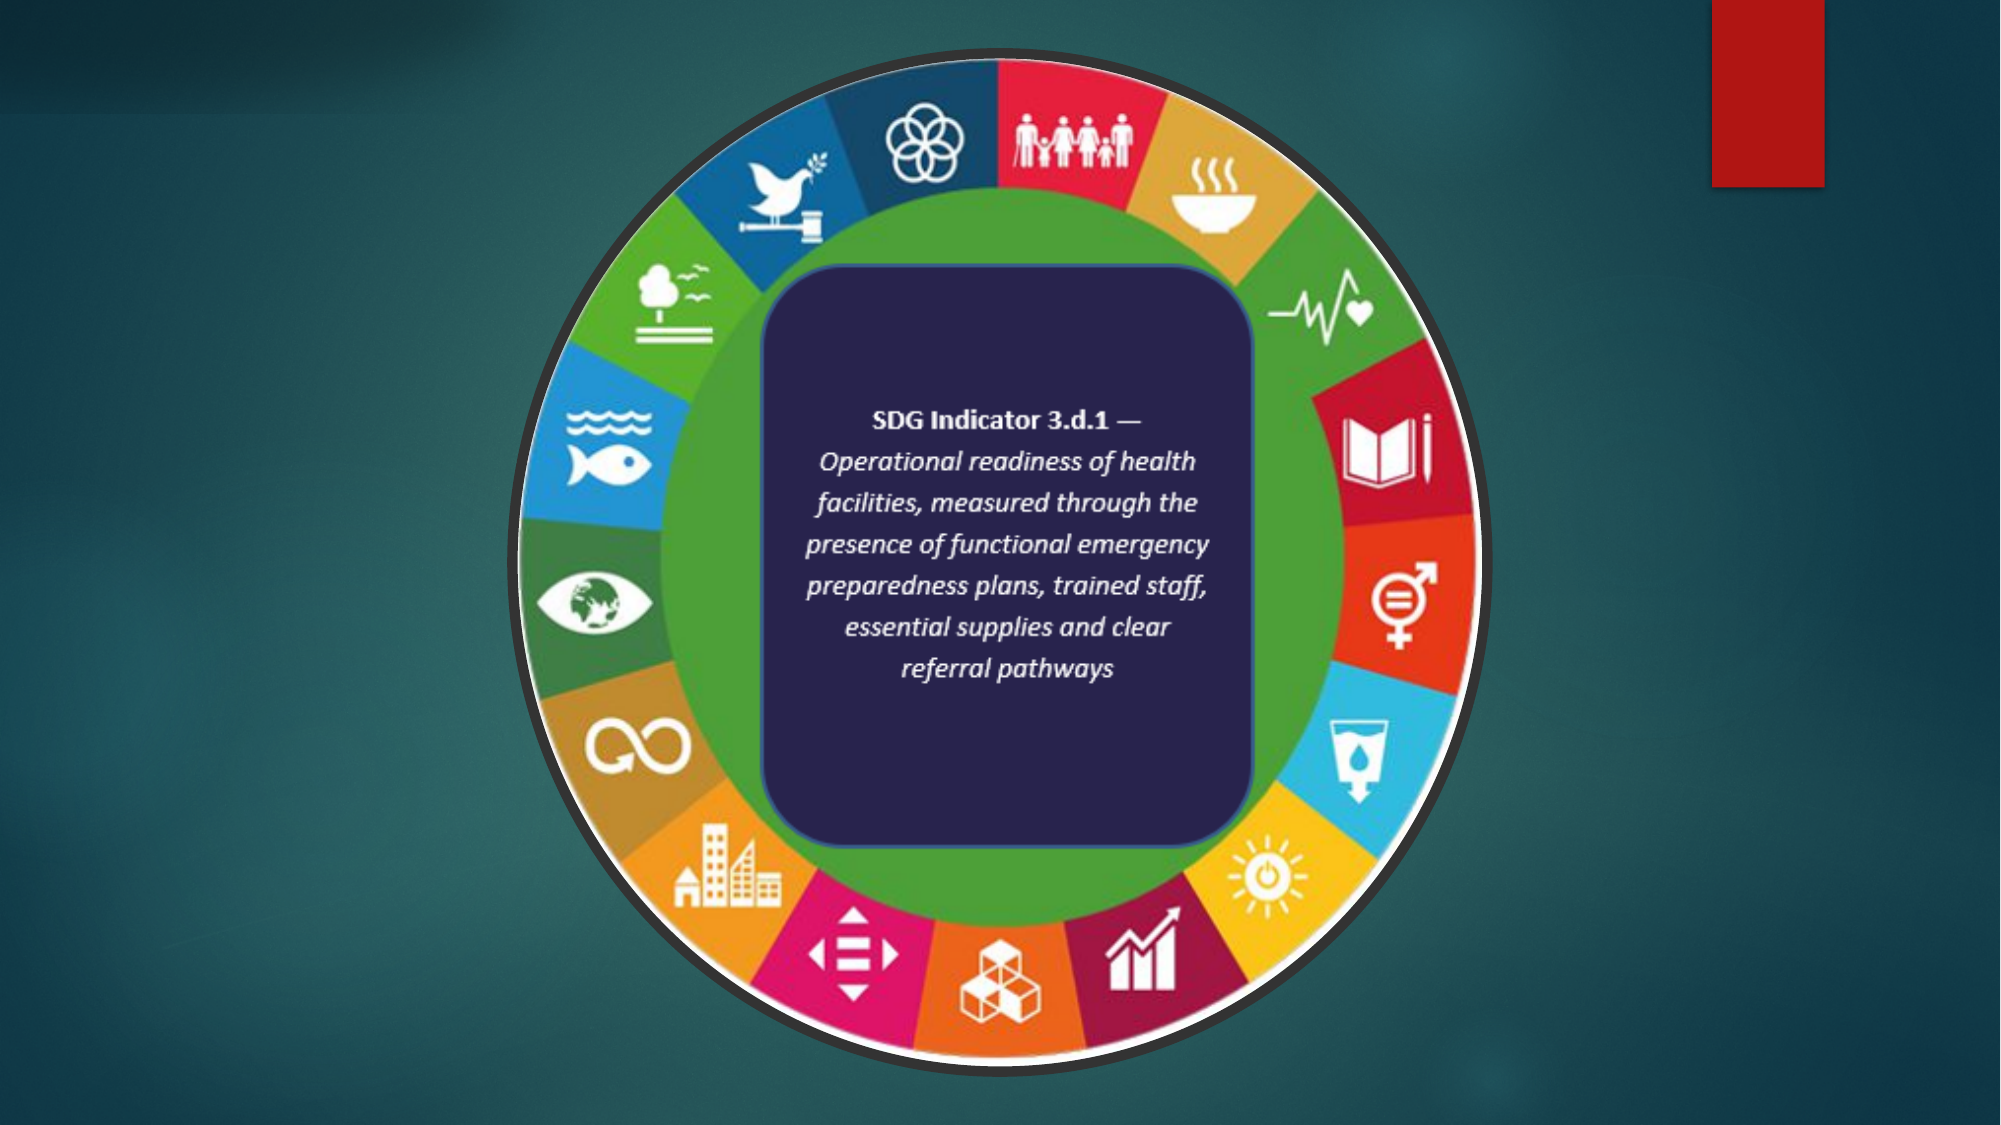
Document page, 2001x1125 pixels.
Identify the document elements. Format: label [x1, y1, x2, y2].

picture [0, 0, 1576, 1125]
